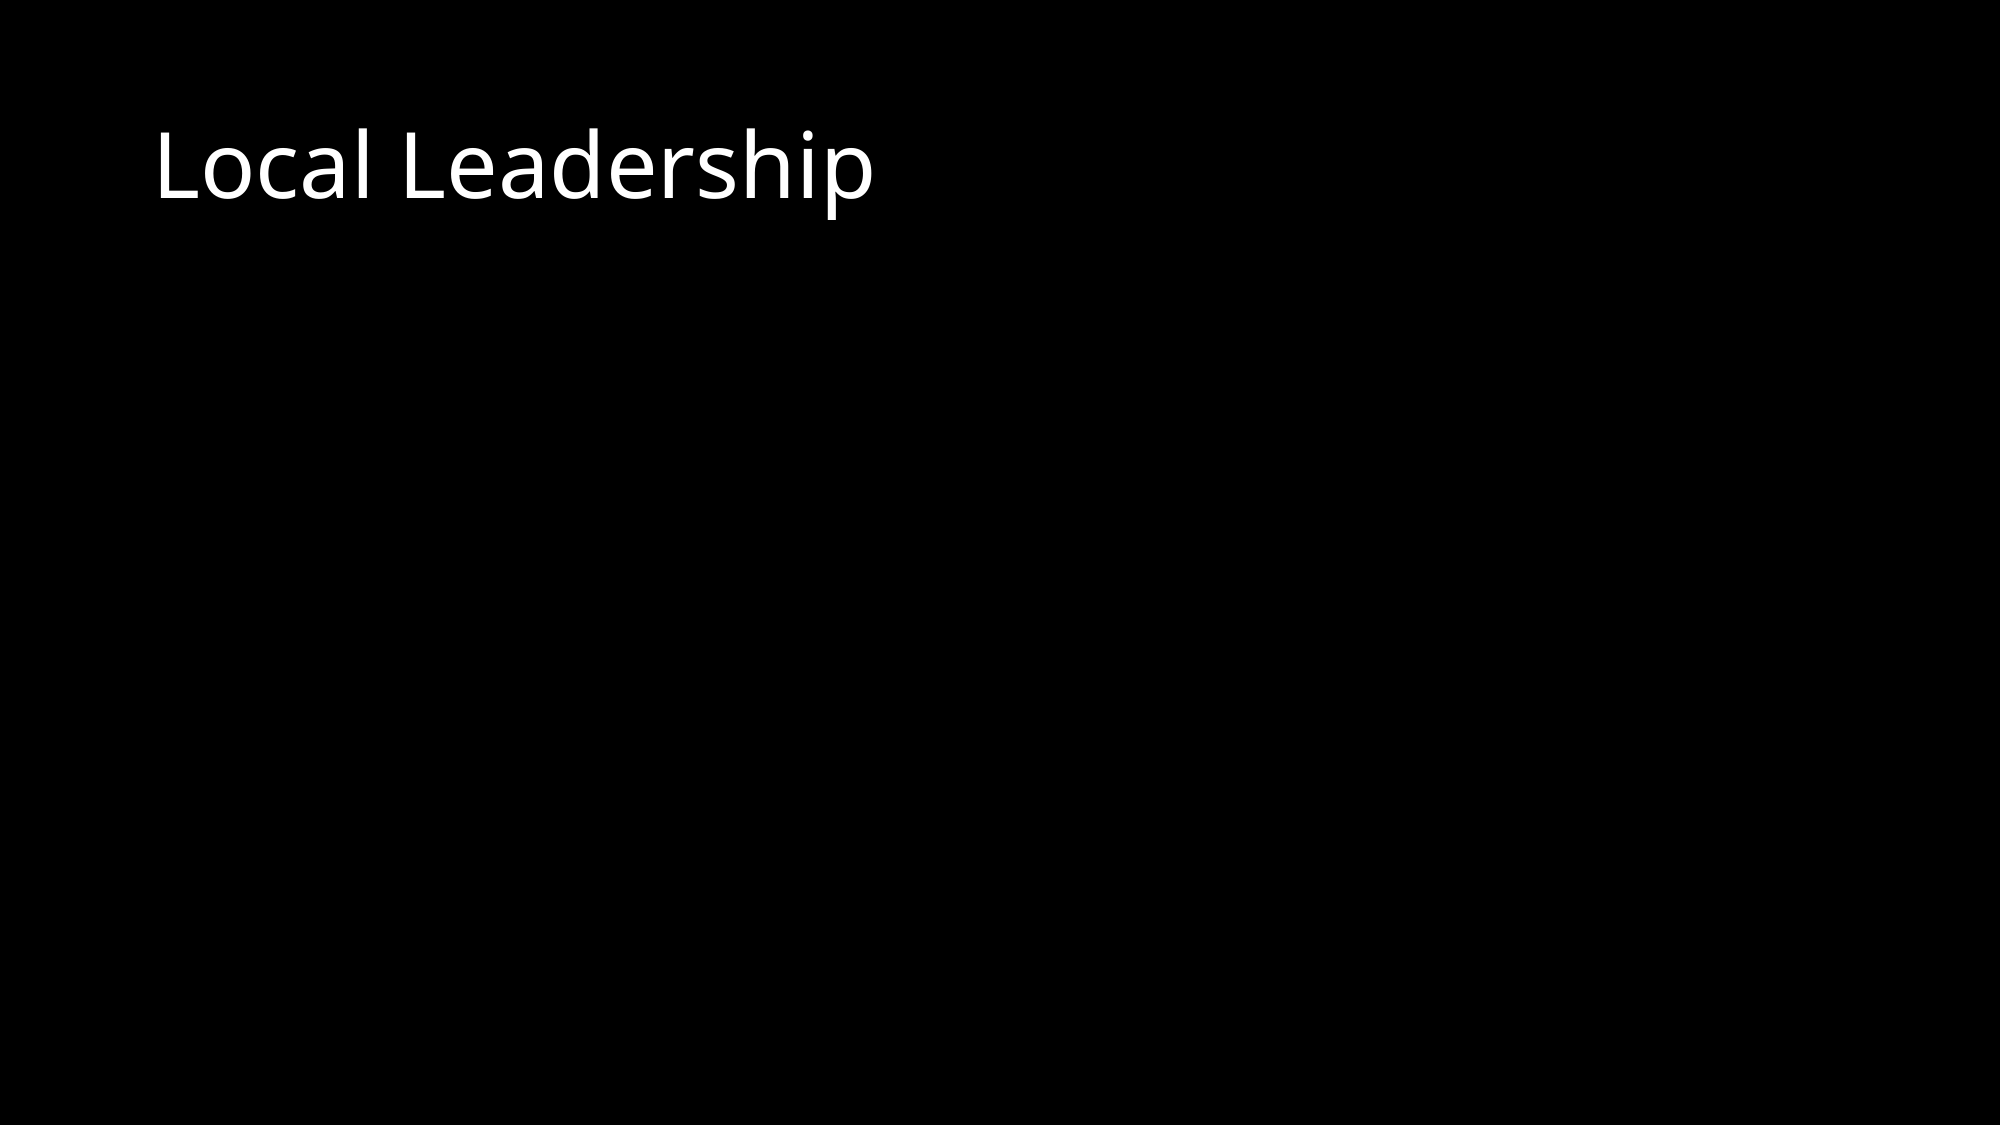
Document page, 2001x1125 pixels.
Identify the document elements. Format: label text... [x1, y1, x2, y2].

title Local Leadership [137, 59, 1863, 278]
